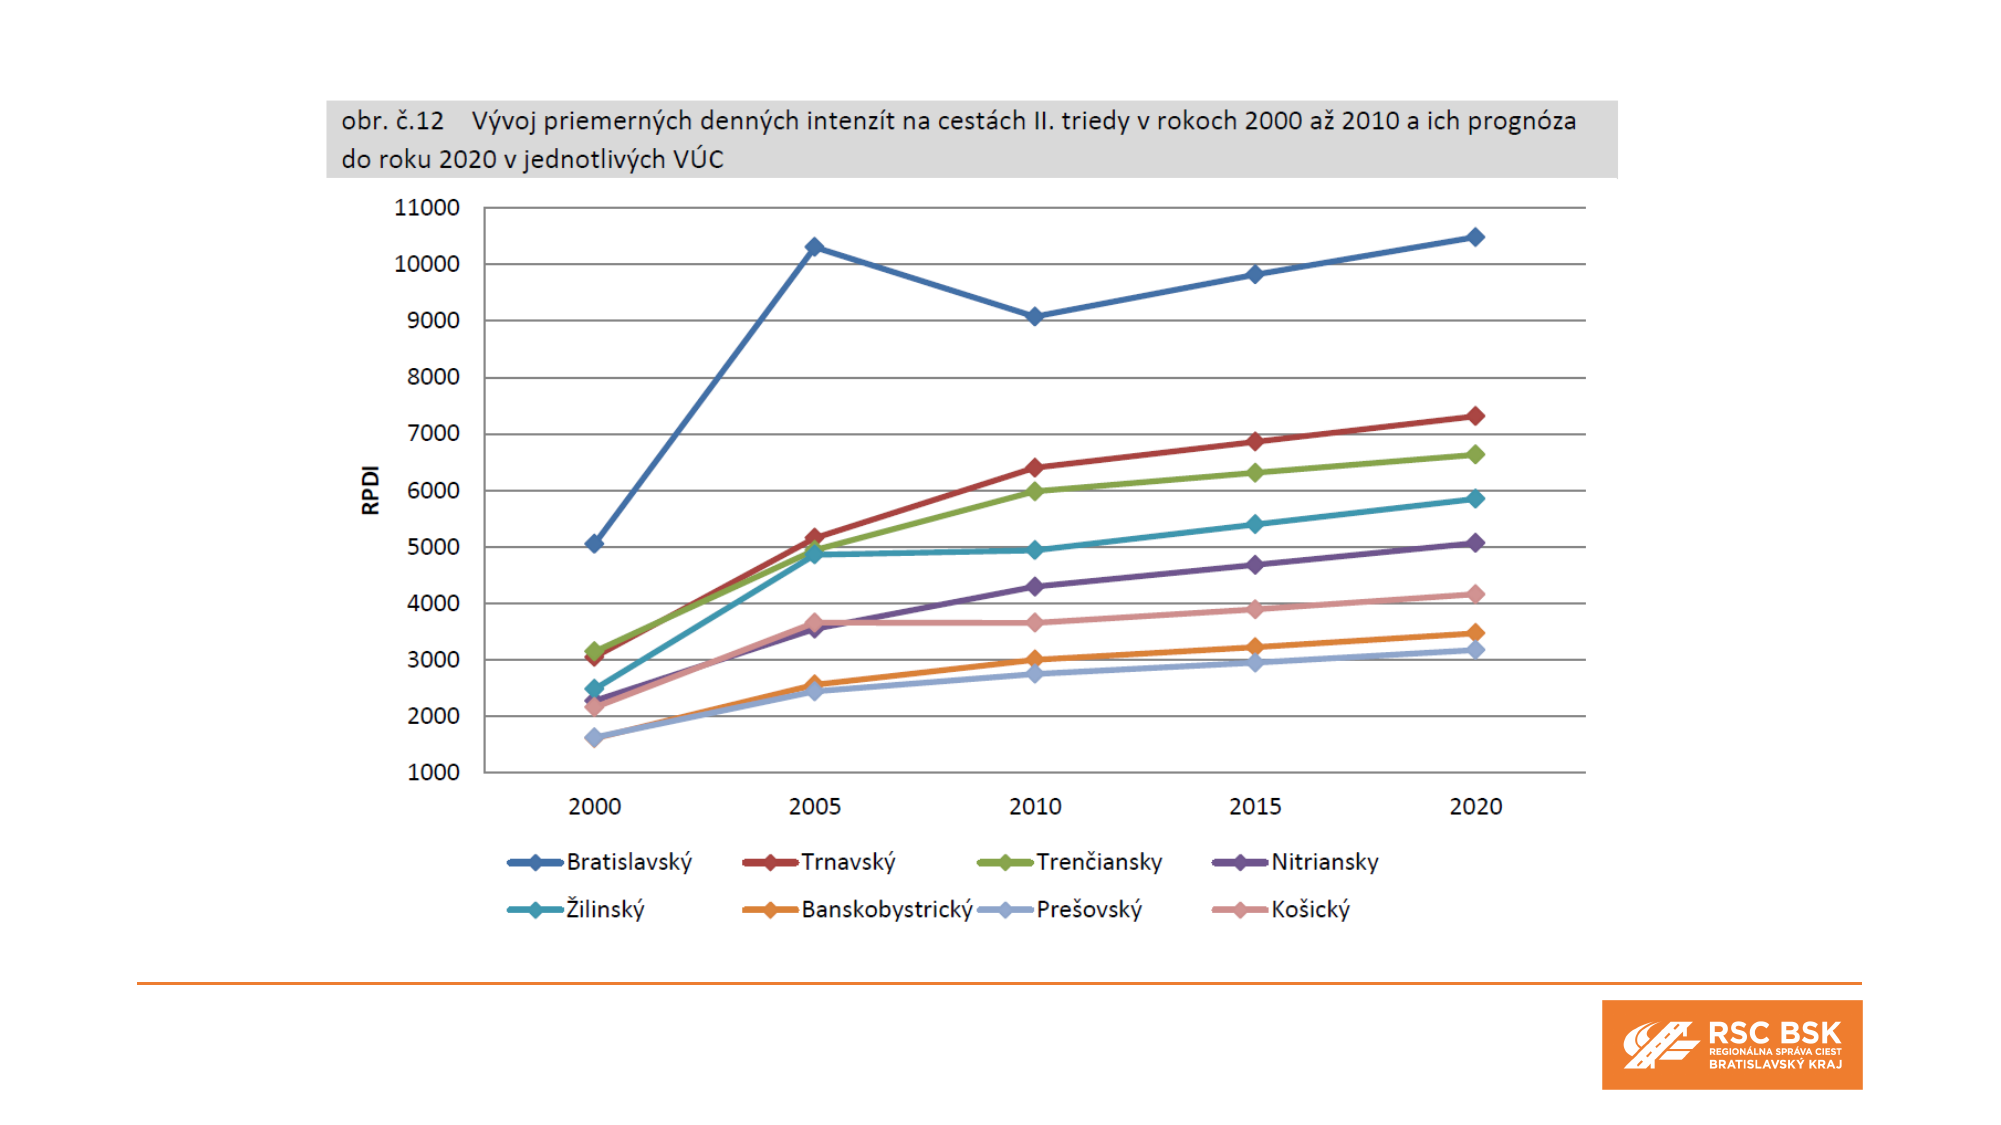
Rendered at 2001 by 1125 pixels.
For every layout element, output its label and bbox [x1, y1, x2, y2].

picture [321, 94, 1628, 945]
list [1602, 1000, 1863, 1091]
